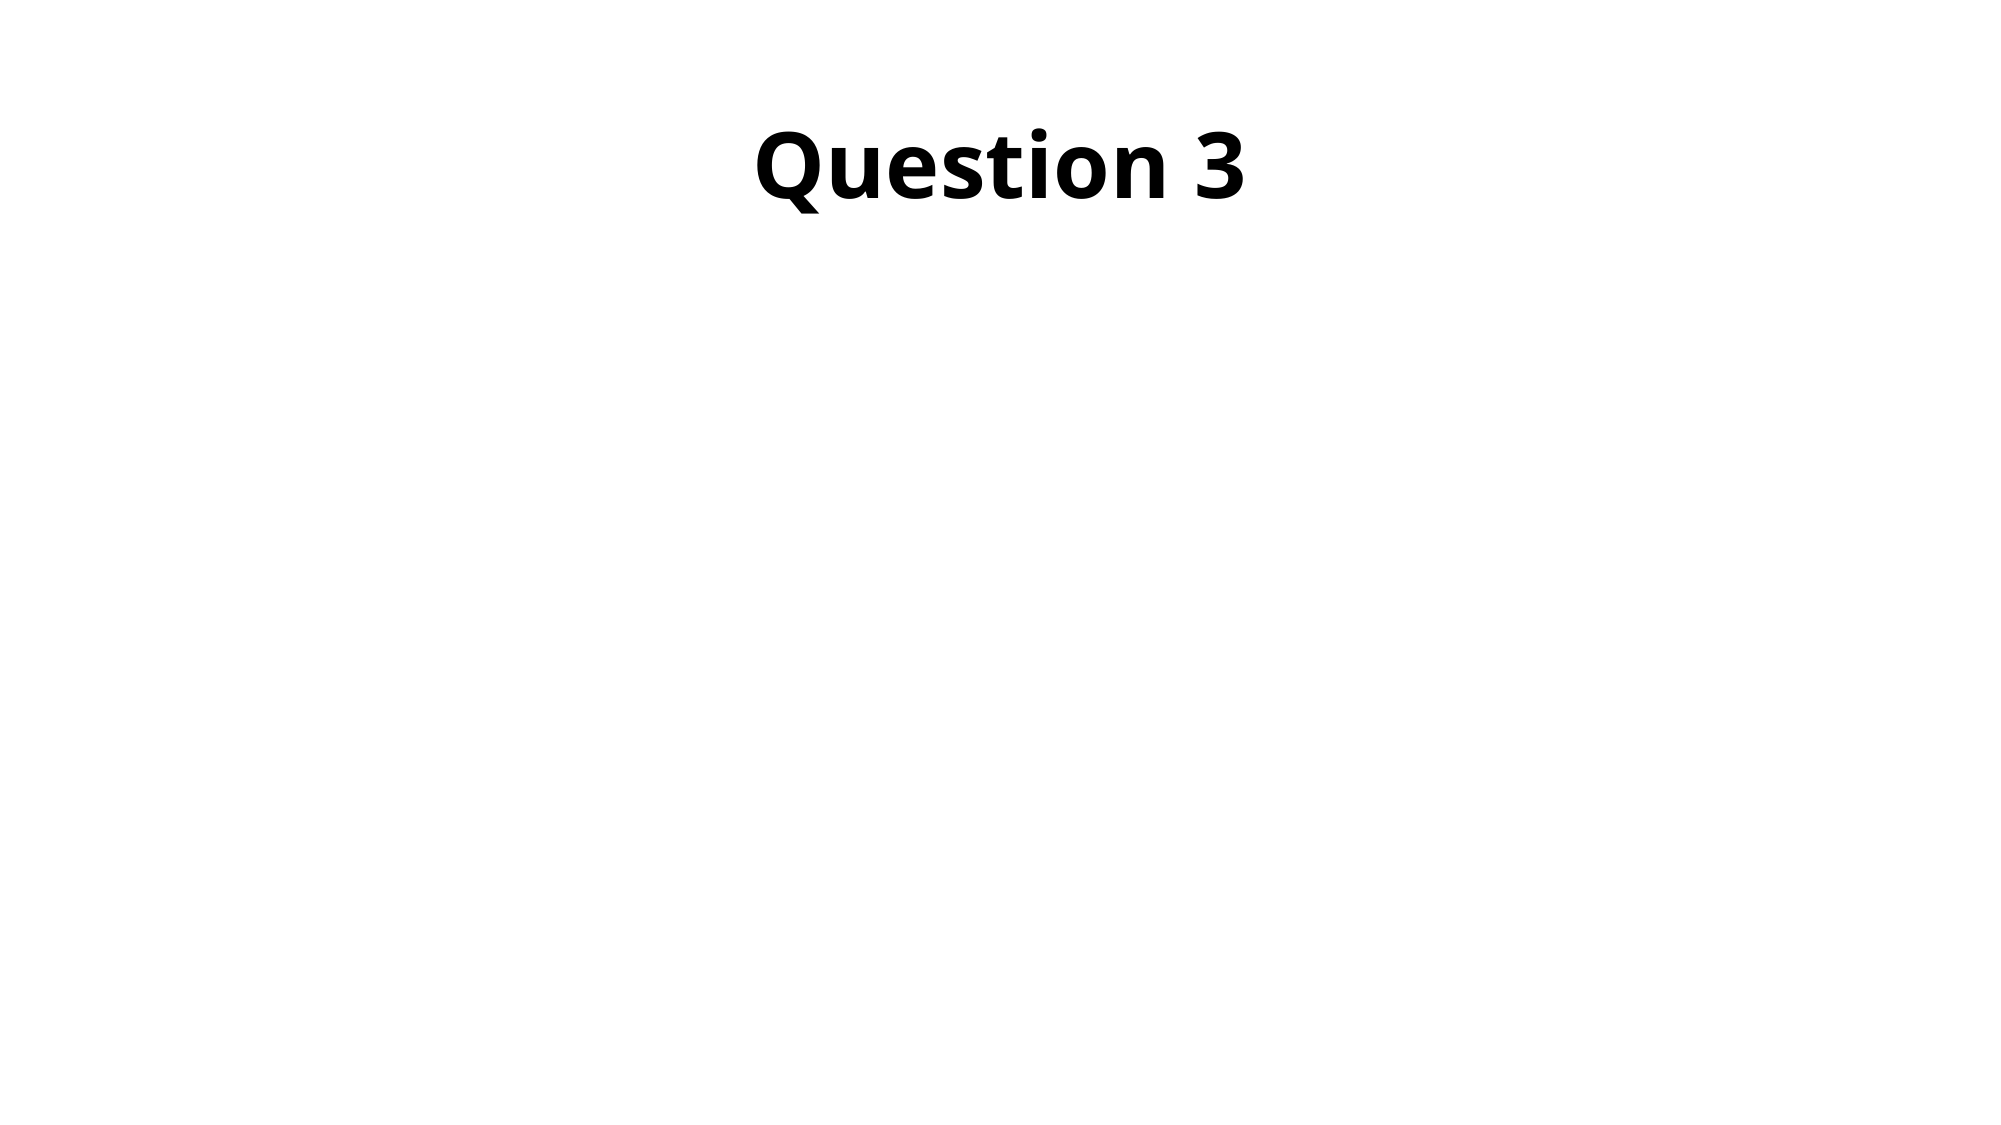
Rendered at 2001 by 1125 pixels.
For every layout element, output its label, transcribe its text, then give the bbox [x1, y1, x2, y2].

title Question 3 [137, 59, 1863, 278]
